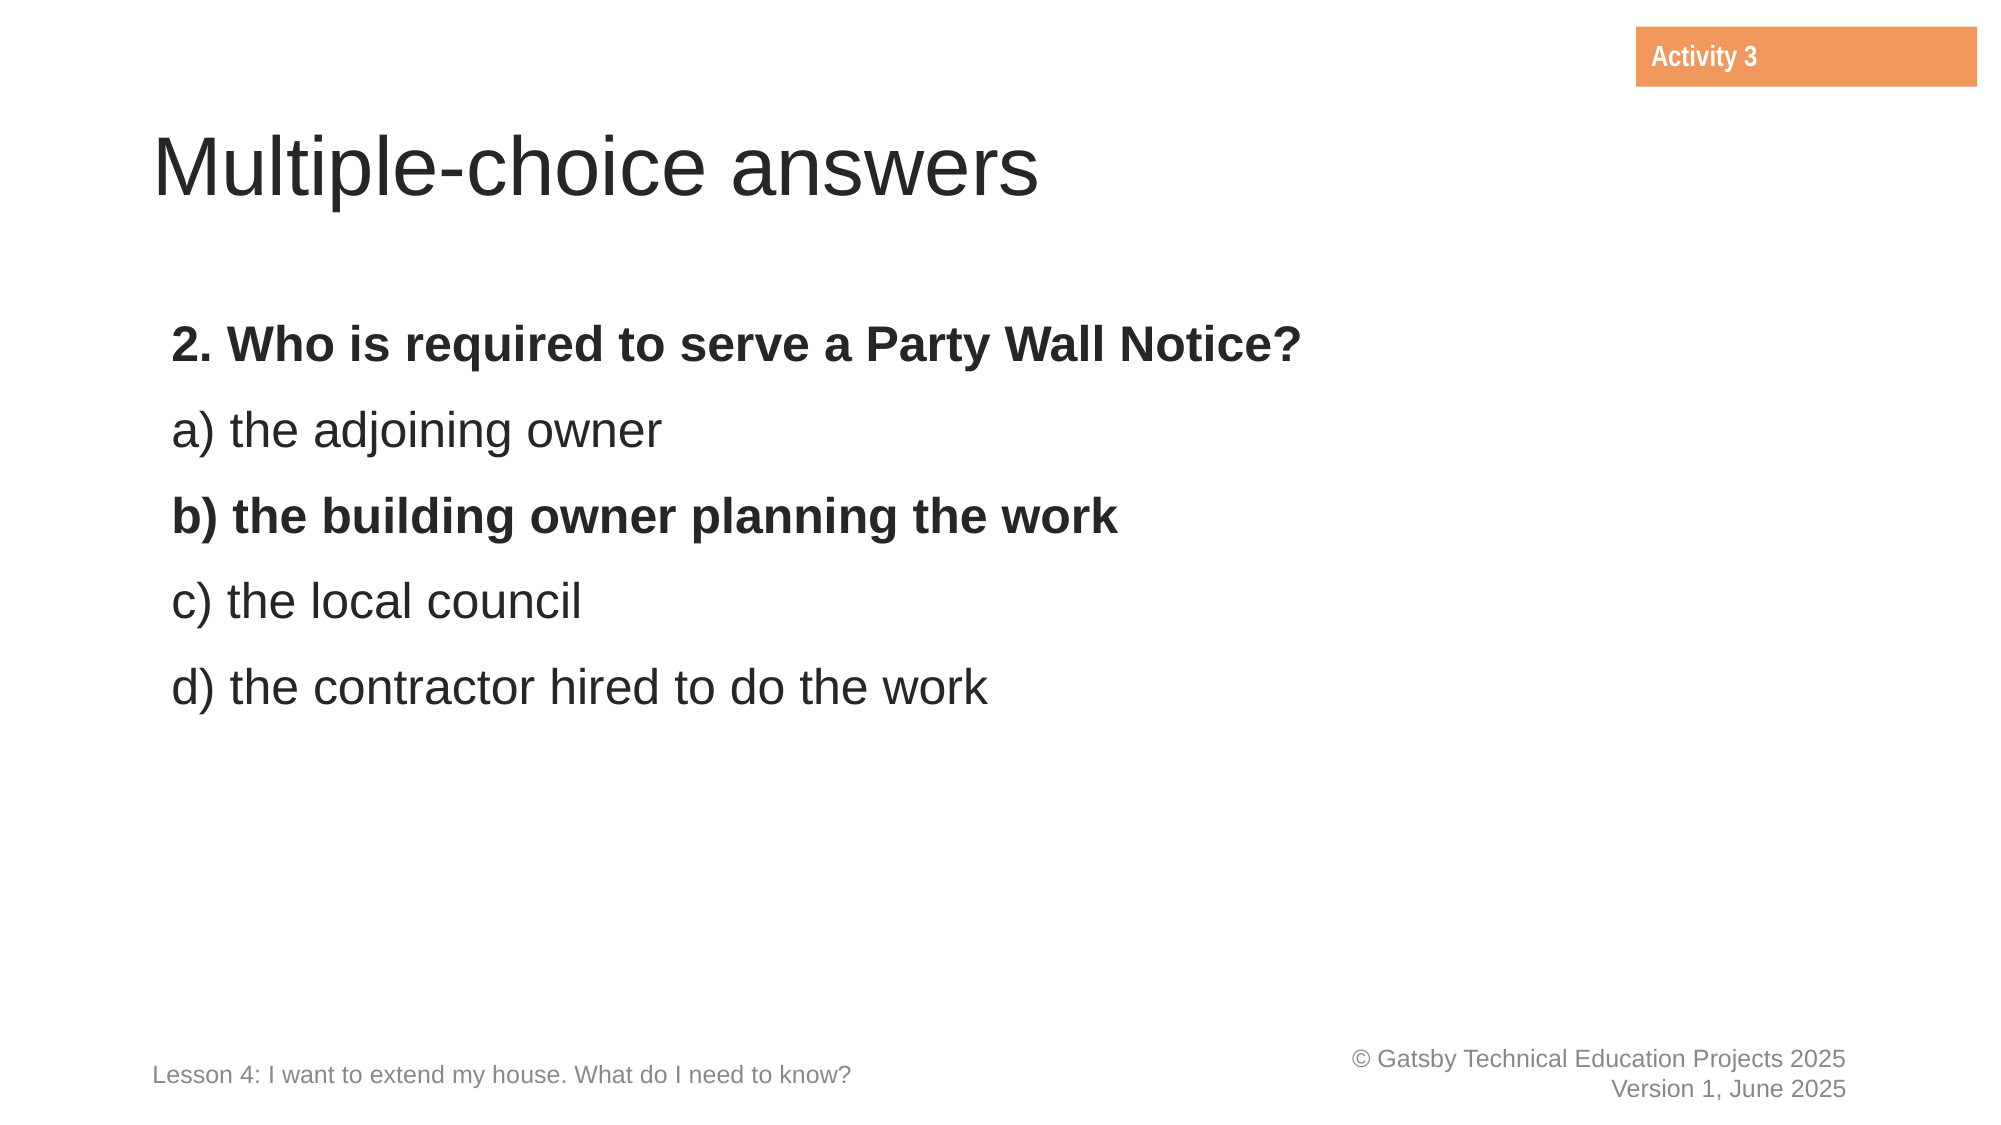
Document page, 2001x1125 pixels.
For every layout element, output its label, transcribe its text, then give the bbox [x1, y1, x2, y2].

list Lesson 4: I want to extend my house. What do I need to know? [137, 1042, 887, 1103]
list 2. Who is required to serve a Party Wall Notice? a) the adjoining owner b) the building owner planning the work c) the local council d) the contractor hired to do the work [137, 299, 1445, 1014]
list Activity 3 [1636, 26, 1978, 87]
title Multiple-choice answers [137, 59, 1863, 278]
